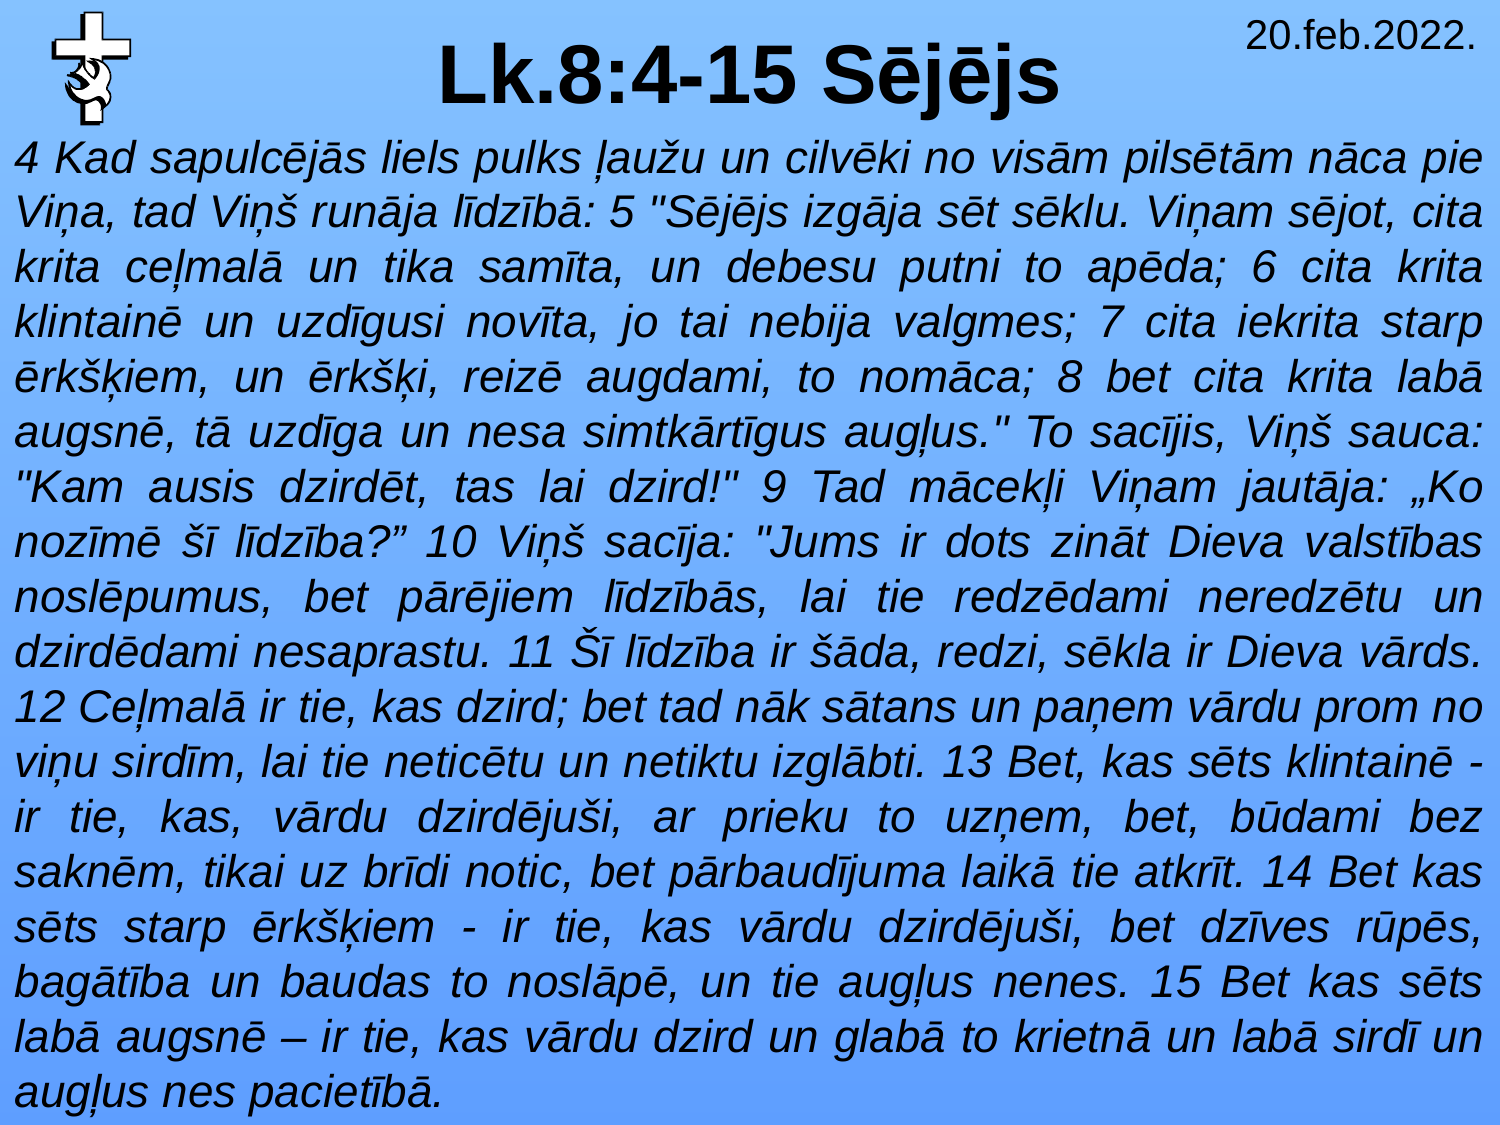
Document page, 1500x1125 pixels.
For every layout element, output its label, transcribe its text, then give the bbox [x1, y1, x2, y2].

text_box 20.feb.2022. [1230, 0, 1500, 65]
picture [51, 11, 132, 126]
title Lk.8:4-15 Sējējs [0, 0, 1500, 119]
text_box 4 Kad sapulcējās liels pulks ļaužu un cilvēki no visām pilsētām nāca pie Viņa, tad Viņš runāja līdzībā: 5 "Sējējs izgāja sēt sēklu. Viņam sējot, cita krita ceļmalā un tika samīta, un debesu putni to apēda; 6 cita krita klintainē un uzdīgusi novīta, jo tai nebija valgmes; 7 cita iekrita starp ērkšķiem, un ērkšķi, reizē augdami, to nomāca; 8 bet cita krita labā augsnē, tā uzdīga un nesa simtkārtīgus augļus." To sacījis, Viņš sauca: "Kam ausis dzirdēt, tas lai dzird!" 9 Tad mācekļi Viņam jautāja: „Ko nozīmē šī līdzība?” 10 Viņš sacīja: "Jums ir dots zināt Dieva valstības noslēpumus, bet pārējiem līdzībās, lai tie redzēdami neredzētu un dzirdēdami nesaprastu. 11 Šī līdzība ir šāda, redzi, sēkla ir Dieva vārds. 12 Ceļmalā ir tie, kas dzird; bet tad nāk sātans un paņem vārdu prom no viņu sirdīm, lai tie neticētu un netiktu izglābti. 13 Bet, kas sēts klintainē - ir tie, kas, vārdu dzirdējuši, ar prieku to uzņem, bet, būdami bez saknēm, tikai uz brīdi notic, bet pārbaudījuma laikā tie atkrīt. 14 Bet kas sēts starp ērkšķiem - ir tie, kas vārdu dzirdējuši, bet dzīves rūpēs, bagātība un baudas to noslāpē, un tie augļus nenes. 15 Bet kas sēts labā augsnē – ir tie, kas vārdu dzird un glabā to krietnā un labā sirdī un augļus nes pacietībā. [0, 119, 1500, 1125]
